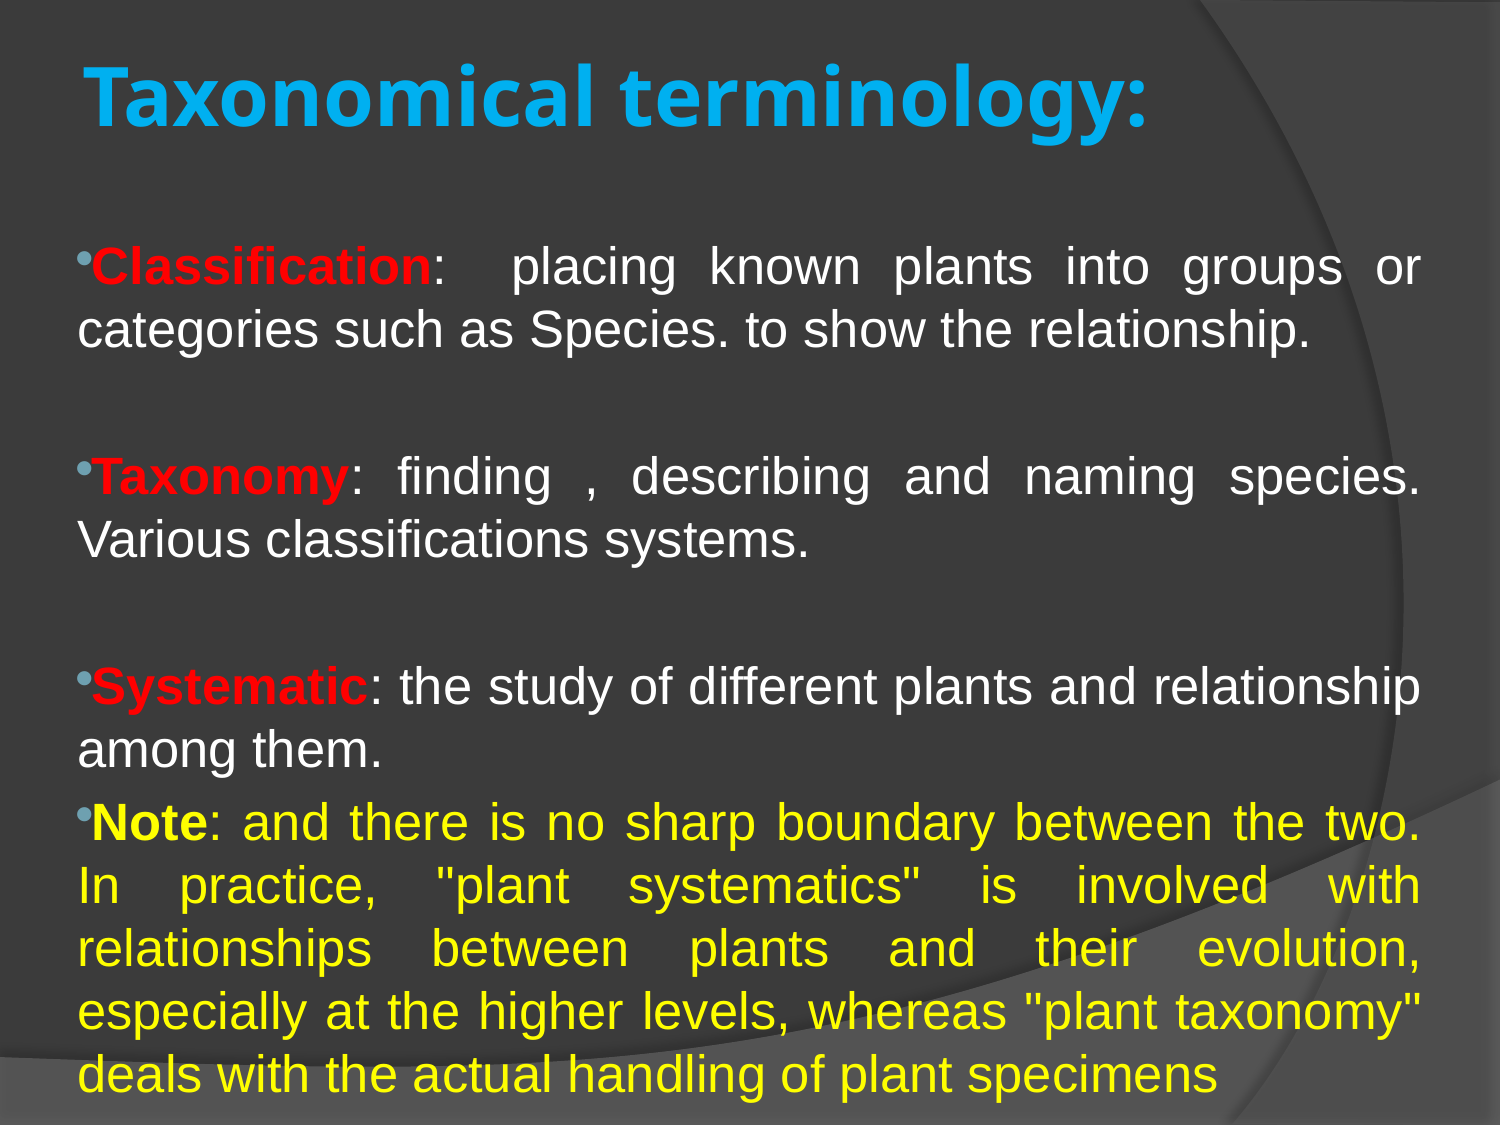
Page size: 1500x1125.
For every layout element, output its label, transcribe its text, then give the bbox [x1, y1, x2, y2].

list Classification: placing known plants into groups or categories such as Species. to show the relationship. Taxonomy: finding , describing and naming species. Various classifications systems. Systematic: the study of different plants and relationship among them. Note: and there is no sharp boundary between the two. In practice, "plant systematics" is involved with relationships between plants and their evolution, especially at the higher levels, whereas "plant taxonomy" deals with the actual handling of plant specimens [62, 224, 1438, 1125]
title Taxonomical terminology: [75, 0, 1300, 188]
